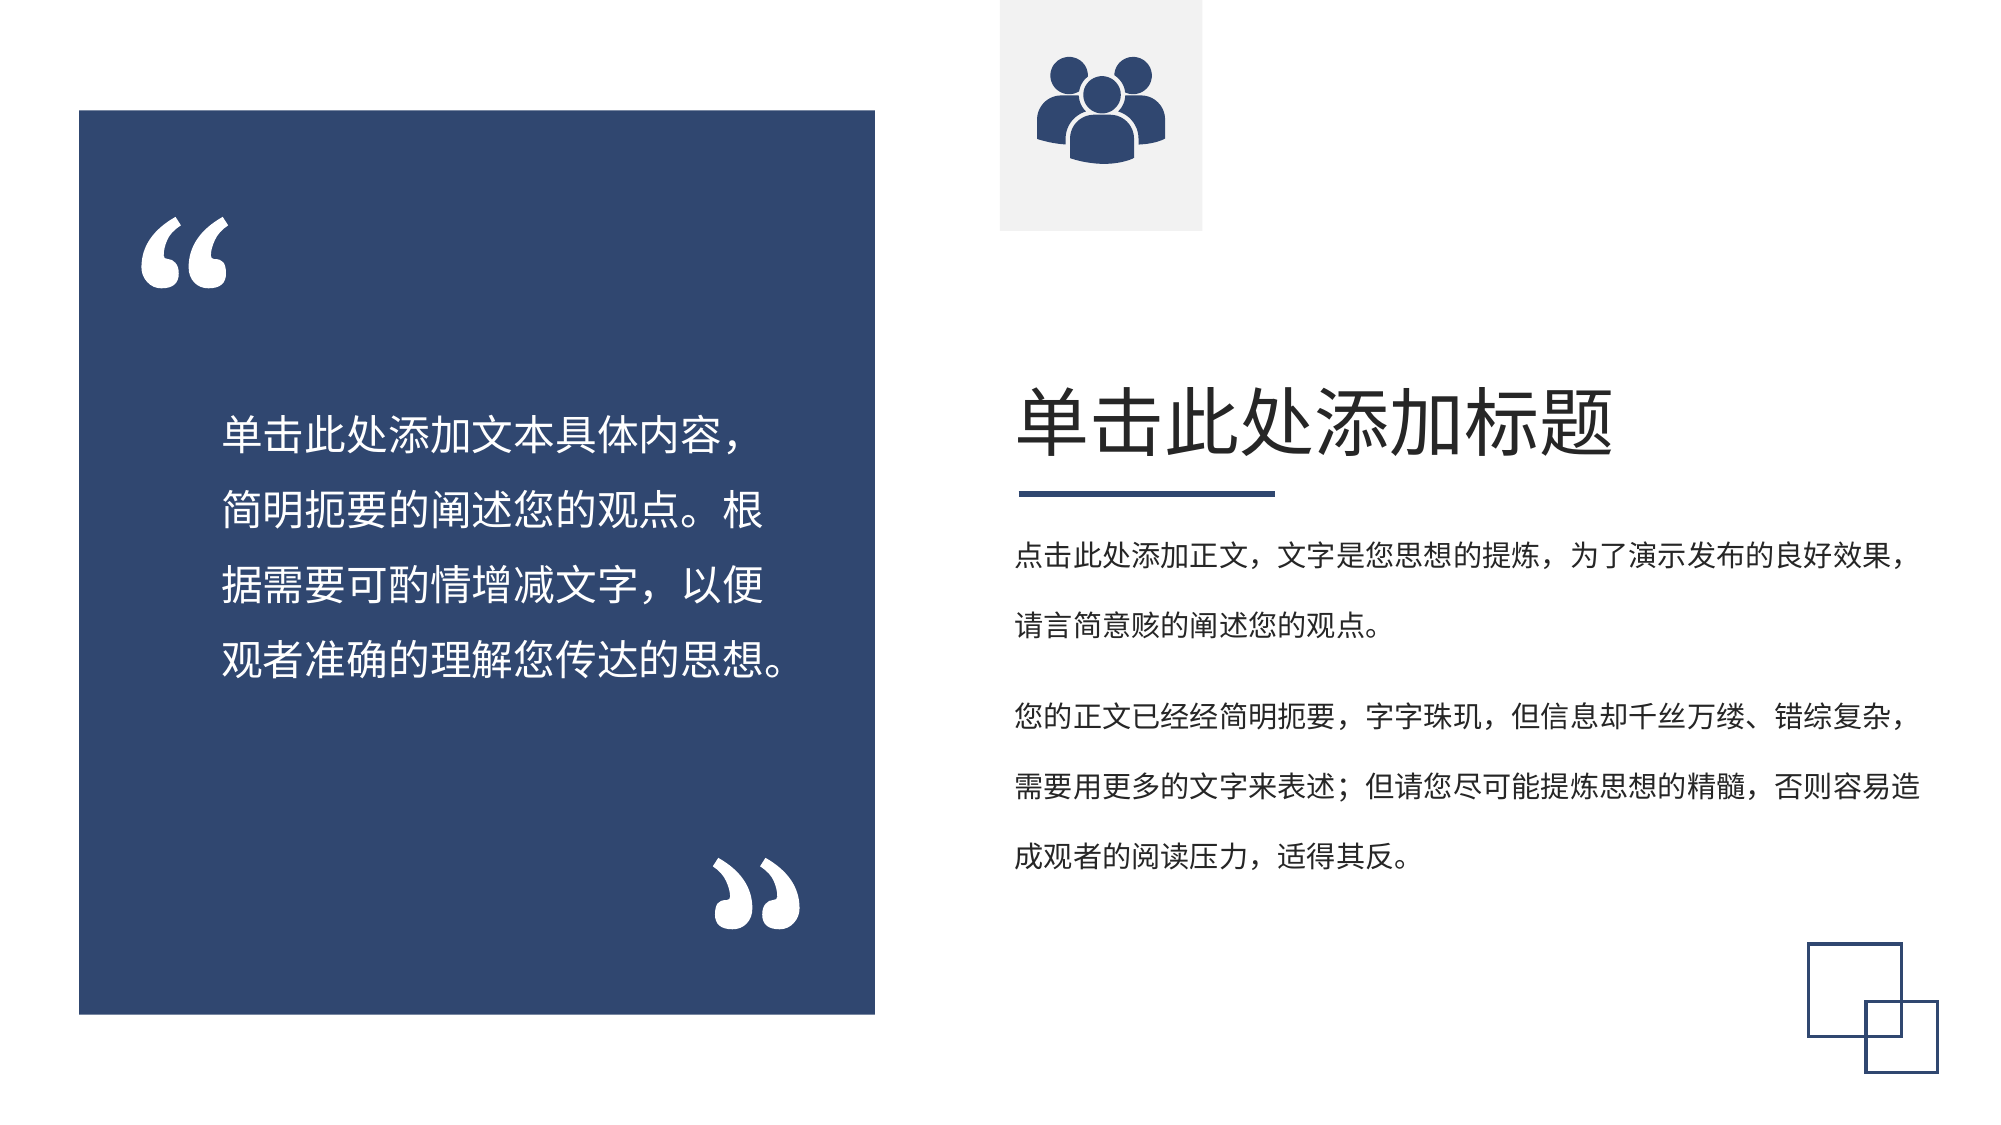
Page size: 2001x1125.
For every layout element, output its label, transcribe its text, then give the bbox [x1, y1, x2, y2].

text_box [187, 215, 230, 290]
text_box 点击此处添加正文，文字是您思想的提炼，为了演示发布的良好效果，请言简意赅的阐述您的观点。 您的正文已经经简明扼要，字字珠玑，但信息却千丝万缕、错综复杂，需要用更多的文字来表述；但请您尽可能提炼思想的精髓，否则容易造成观者的阅读压力，适得其反。 [999, 494, 1938, 891]
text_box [1808, 944, 1938, 1073]
text_box [711, 856, 754, 931]
text_box [1037, 56, 1088, 145]
text_box [1070, 76, 1135, 164]
text_box [999, 0, 1203, 232]
text_box [758, 856, 801, 931]
text_box [78, 109, 876, 1016]
text_box [140, 215, 183, 290]
text_box 单击此处添加文本具体内容，简明扼要的阐述您的观点。根据需要可酌情增减文字，以便观者准确的理解您传达的思想。 [203, 375, 782, 750]
text_box [1114, 56, 1166, 145]
text_box 单击此处添加标题 [999, 351, 1938, 475]
